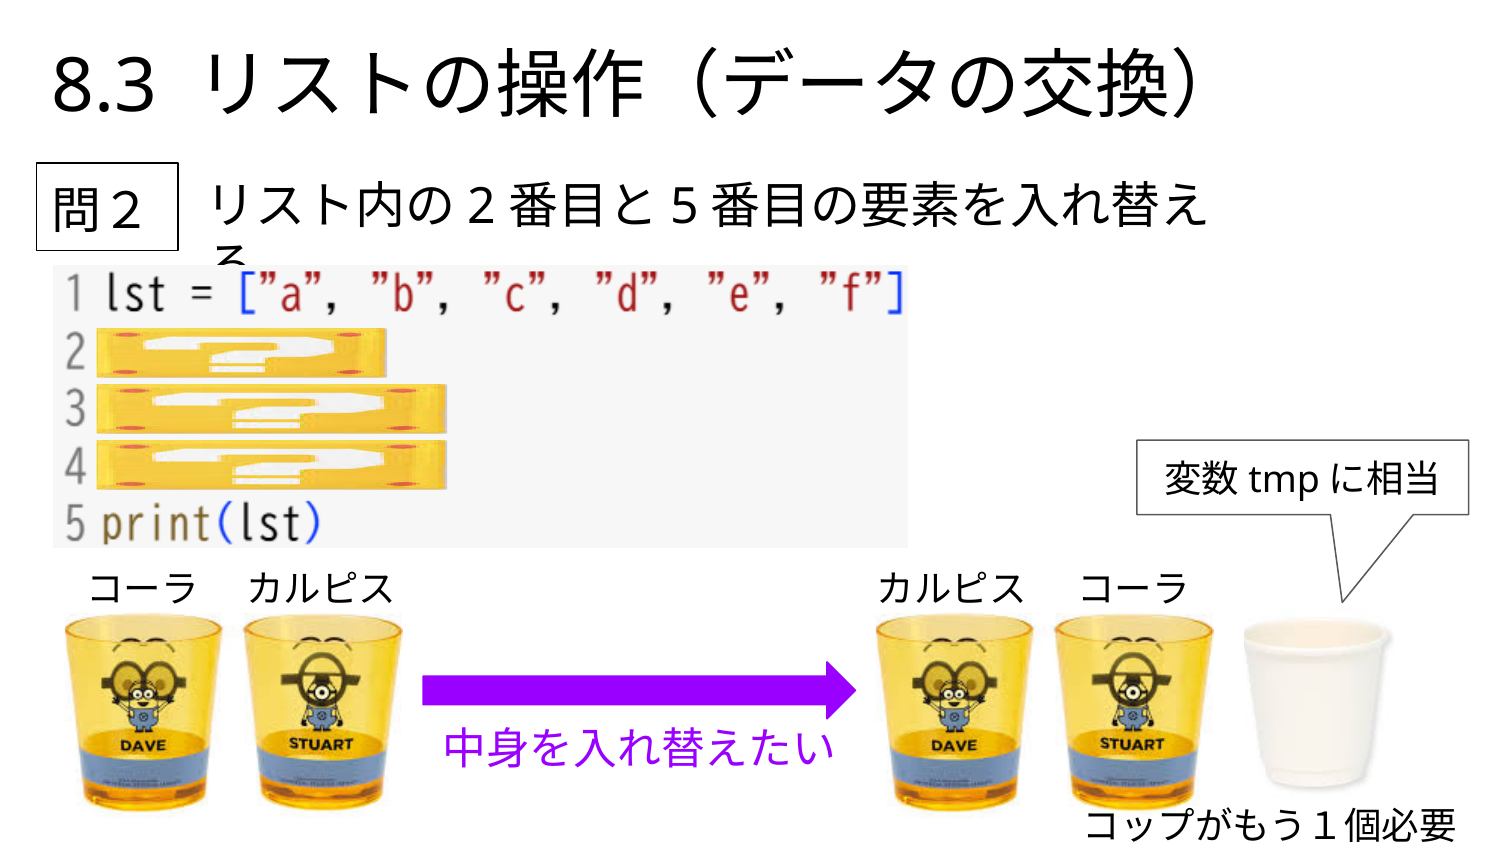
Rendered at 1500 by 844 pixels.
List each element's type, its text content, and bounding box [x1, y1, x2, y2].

text_box 問２ [36, 163, 179, 251]
title 8.3 リストの操作（データの交換） [36, 21, 1435, 131]
text_box リスト内の2番目と5番目の要素を入れ替える [190, 158, 1251, 309]
text_box 変数tmpに相当 [1136, 440, 1469, 603]
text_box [53, 558, 842, 821]
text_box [1053, 605, 1487, 844]
picture [53, 265, 908, 548]
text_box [844, 558, 1222, 821]
